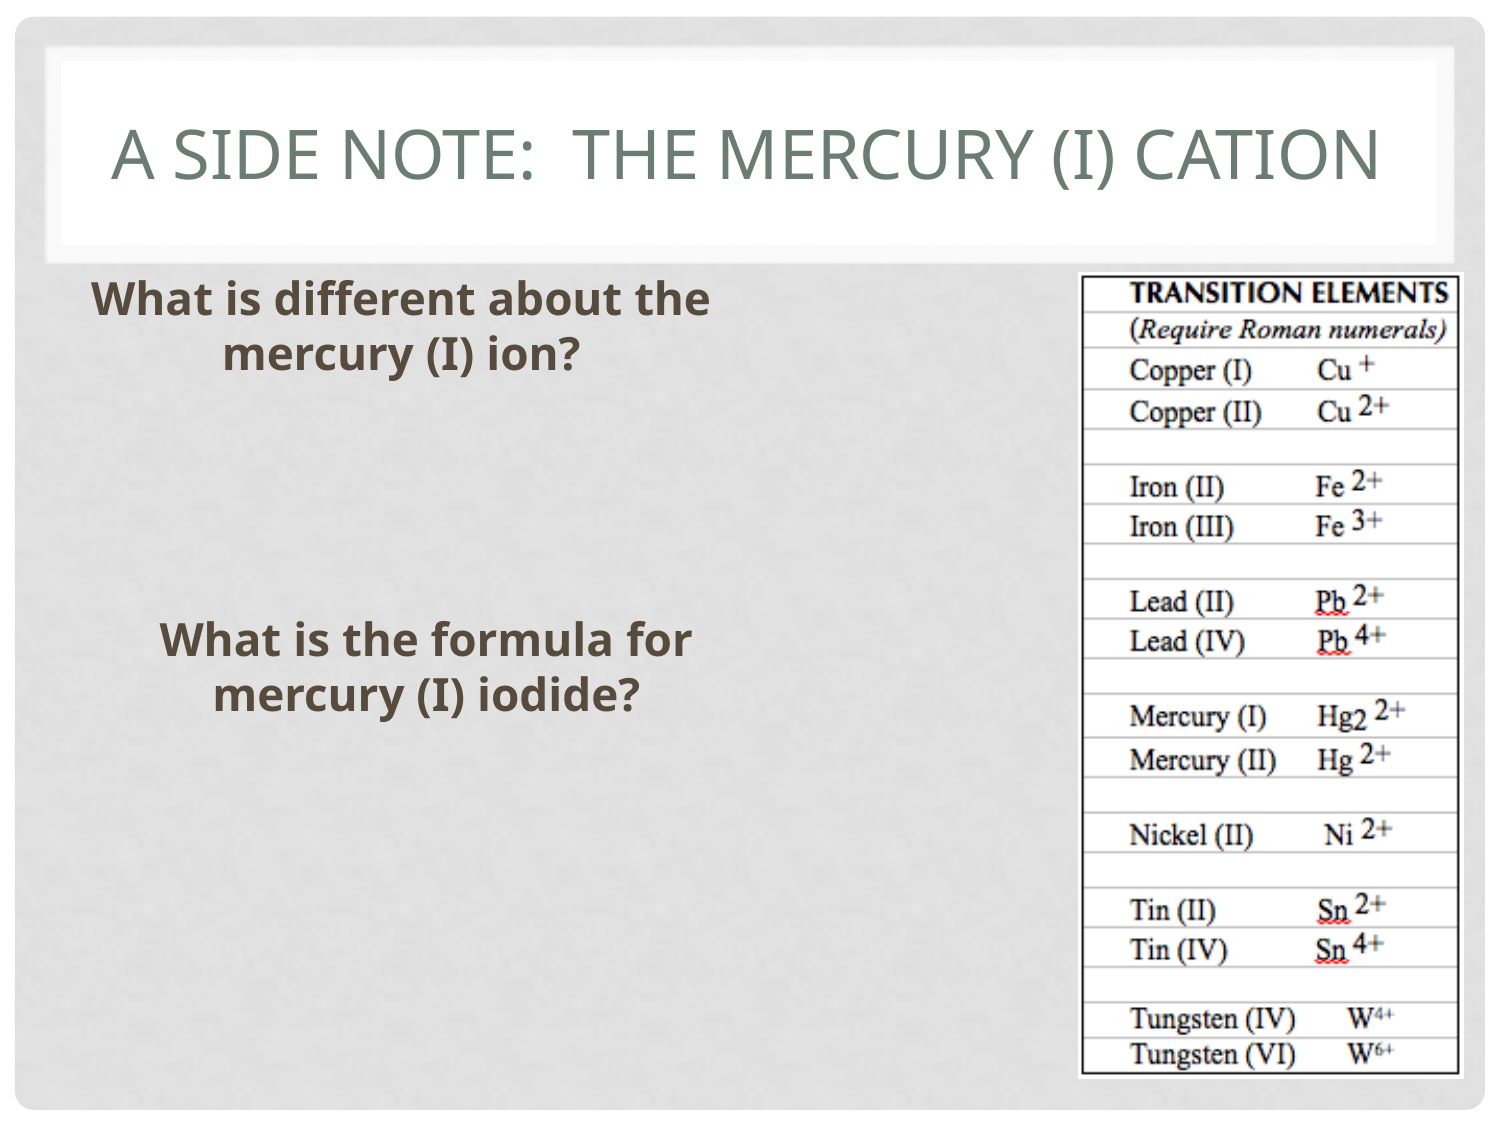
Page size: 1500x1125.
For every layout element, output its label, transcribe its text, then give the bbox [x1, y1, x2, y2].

list What is the formula for mercury (I) iodide? [94, 622, 758, 728]
list What is different about the mercury (I) ion? [69, 282, 733, 388]
title A side note: The mercury (I) cation [69, 66, 1425, 238]
picture [1078, 272, 1465, 1079]
